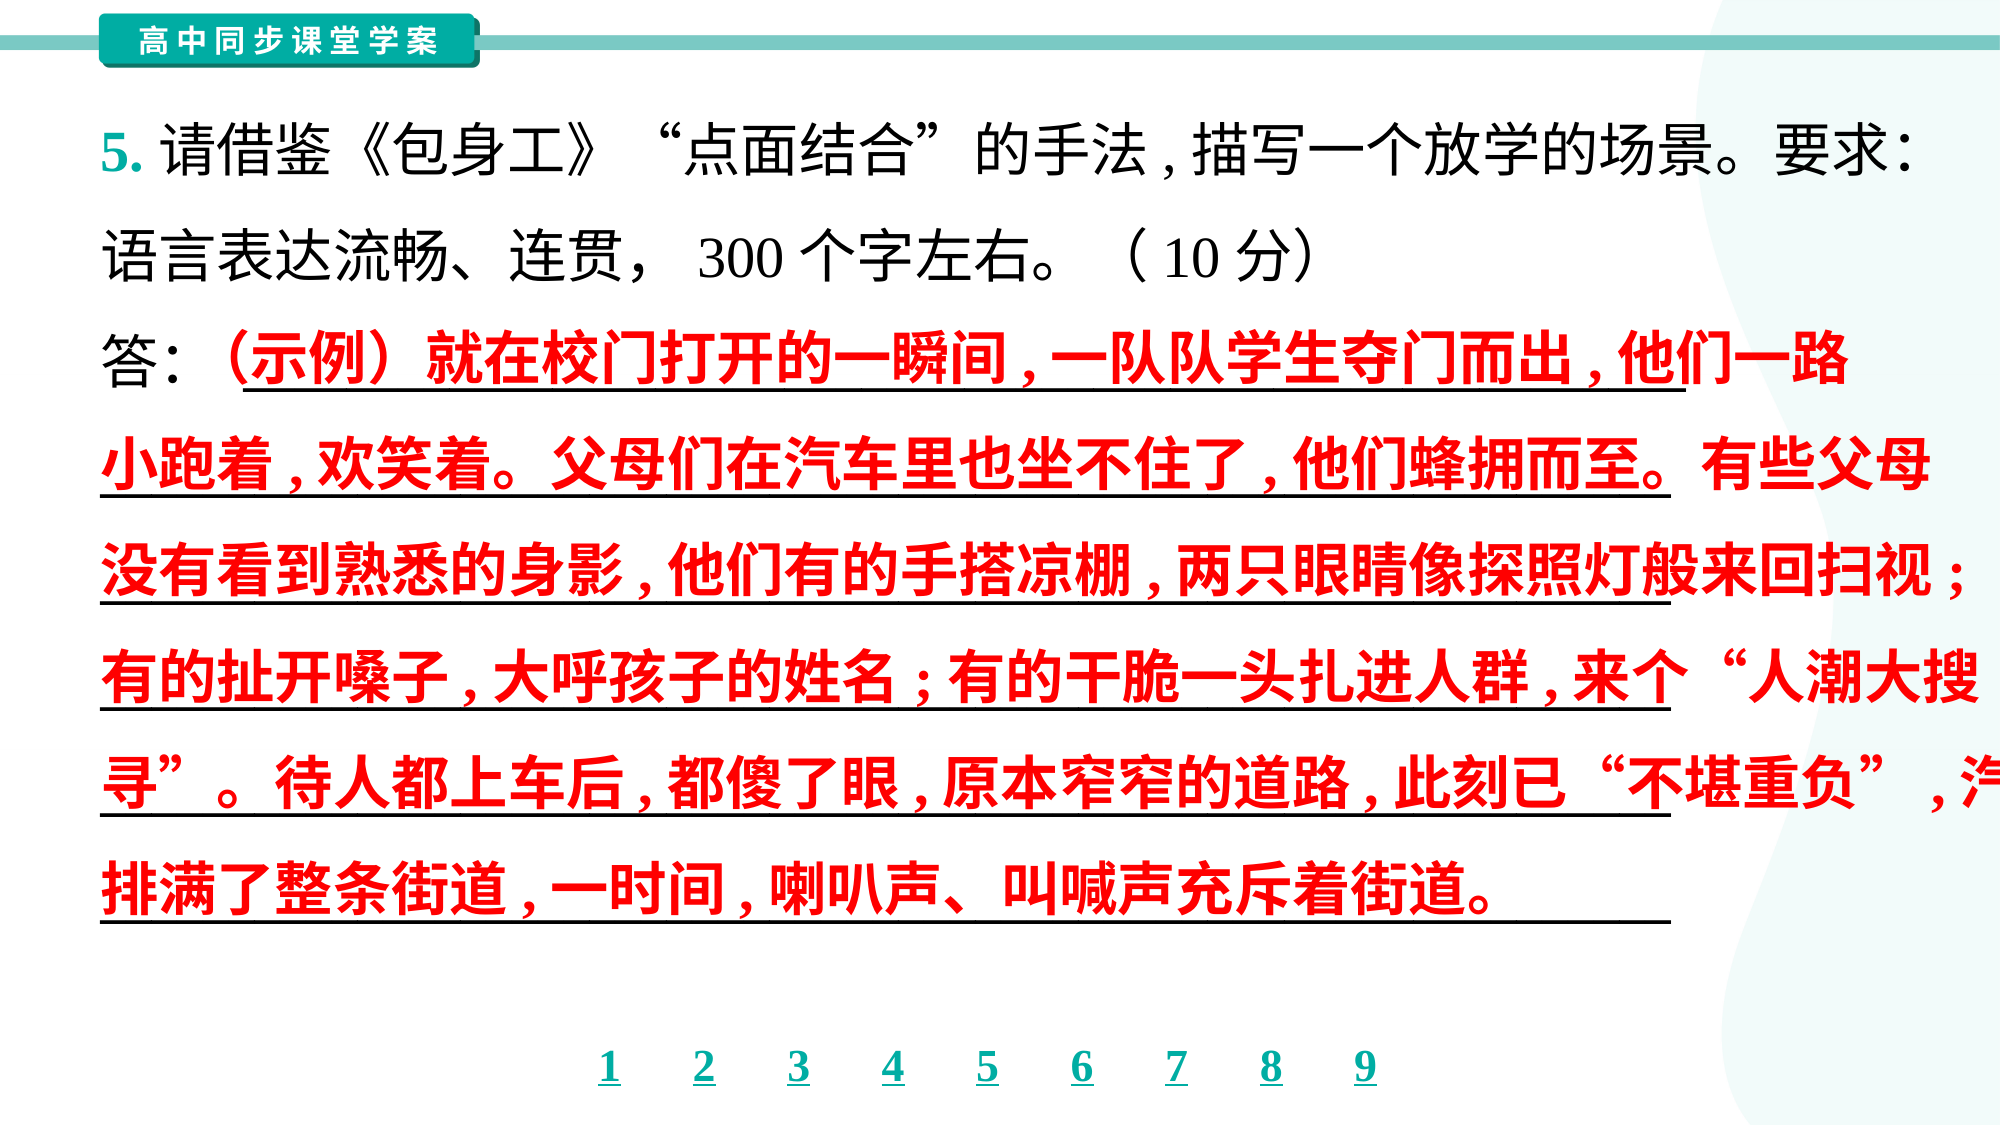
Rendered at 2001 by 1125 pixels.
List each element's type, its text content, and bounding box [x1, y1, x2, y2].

text_box 5.请借鉴《包身工》“点面结合”的手法,描写一个放学的场景。要求： 语言表达流畅、连贯，300个字左右。（10分） 答： ________________________________________________________ _____________________________________________________________ _____________________________________________________________ _____________________________________________________________ _____________________________________________________________ _____________________________________________________________ [100, 76, 1899, 284]
picture [0, 0, 2000, 1125]
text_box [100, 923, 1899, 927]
text_box （示例）就在校门打开的一瞬间,一队队学生夺门而出,他们一路 小跑着,欢笑着。父母们在汽车里也坐不住了,他们蜂拥而至。有些父母 没有看到熟悉的身影,他们有的手搭凉棚,两只眼睛像探照灯般来回扫视; 有的扯开嗓子,大呼孩子的姓名;有的干脆一头扎进人群,来个“人潮大搜 寻”。待人都上车后,都傻了眼,原本窄窄的道路,此刻已“不堪重负”,汽车 排满了整条街道,一时间,喇叭声、叫喊声充斥着街道。 [100, 284, 1899, 923]
